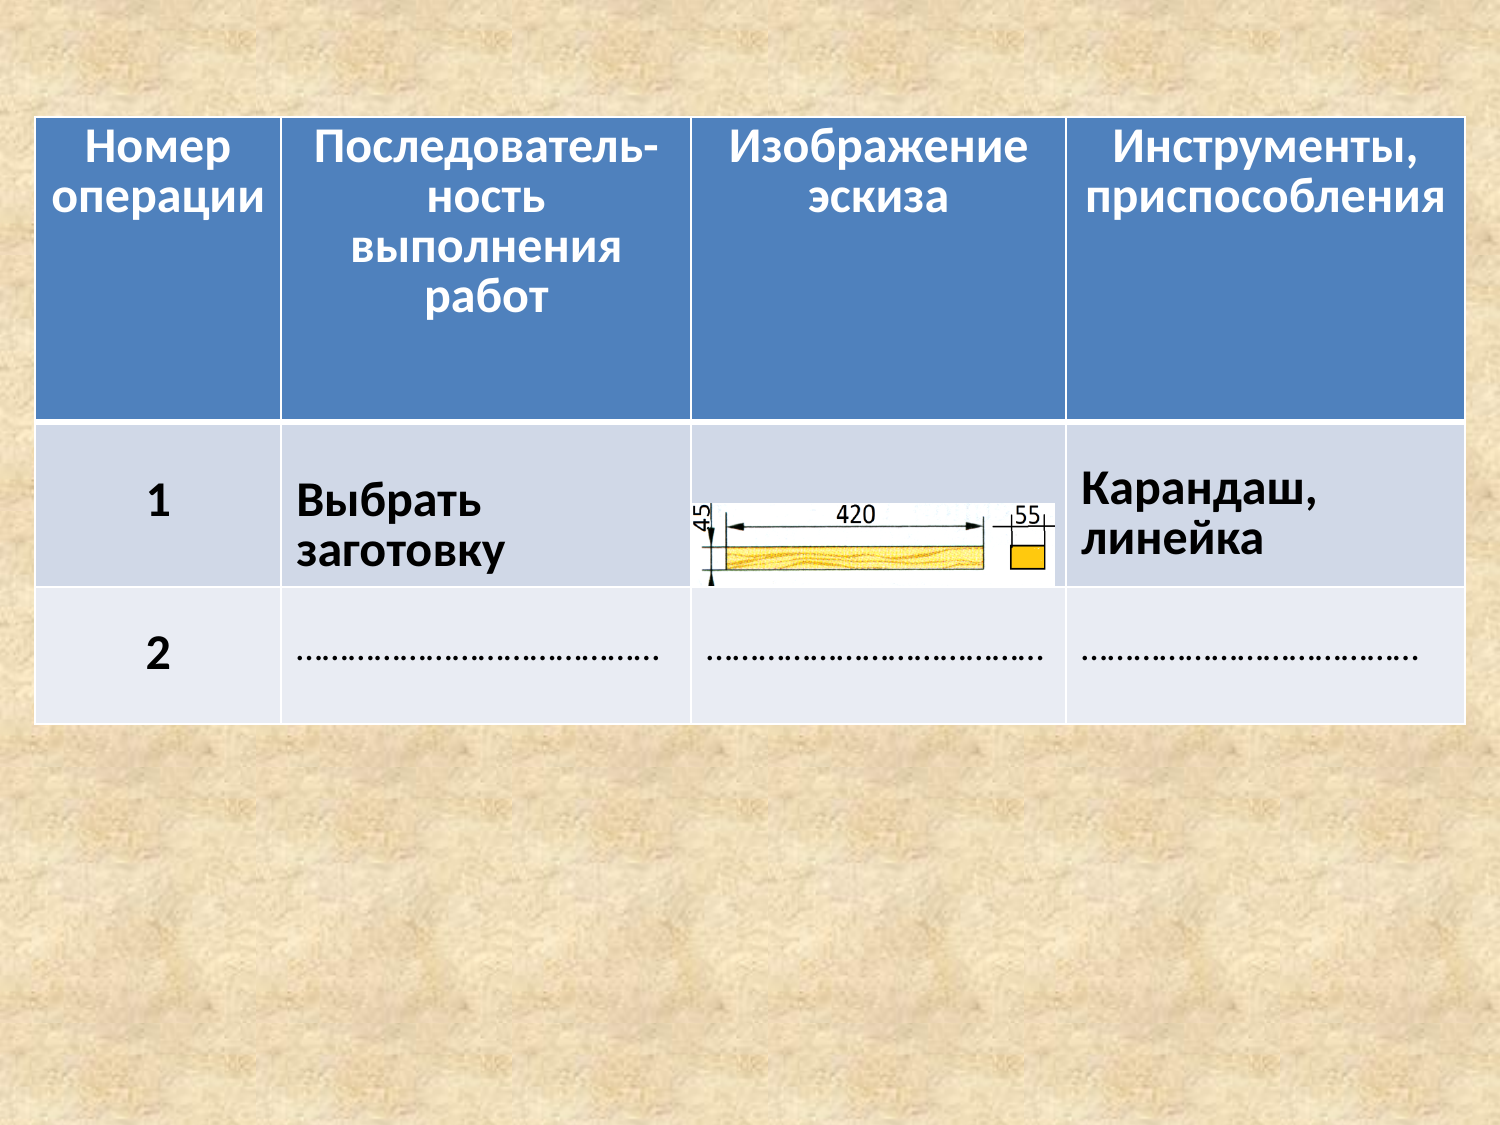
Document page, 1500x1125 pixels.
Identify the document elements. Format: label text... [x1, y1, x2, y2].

table_cell Выбрать заготовку [282, 425, 690, 586]
table_cell Карандаш, линейка [1067, 425, 1464, 586]
table_cell [692, 425, 1065, 586]
table_cell ………………………………… [1067, 588, 1464, 723]
table_header Номер операции [36, 118, 280, 419]
table_cell 1 [36, 425, 280, 586]
table_cell …………………………………… [282, 588, 690, 723]
picture [0, 0, 1500, 1125]
table_cell 2 [36, 588, 280, 723]
table_header Изображение эскиза [692, 118, 1065, 419]
table_header Инструменты, приспособления [1067, 118, 1464, 419]
table_cell ………………………………… [692, 588, 1065, 723]
table_header Последователь-ность выполнения работ [282, 118, 690, 419]
